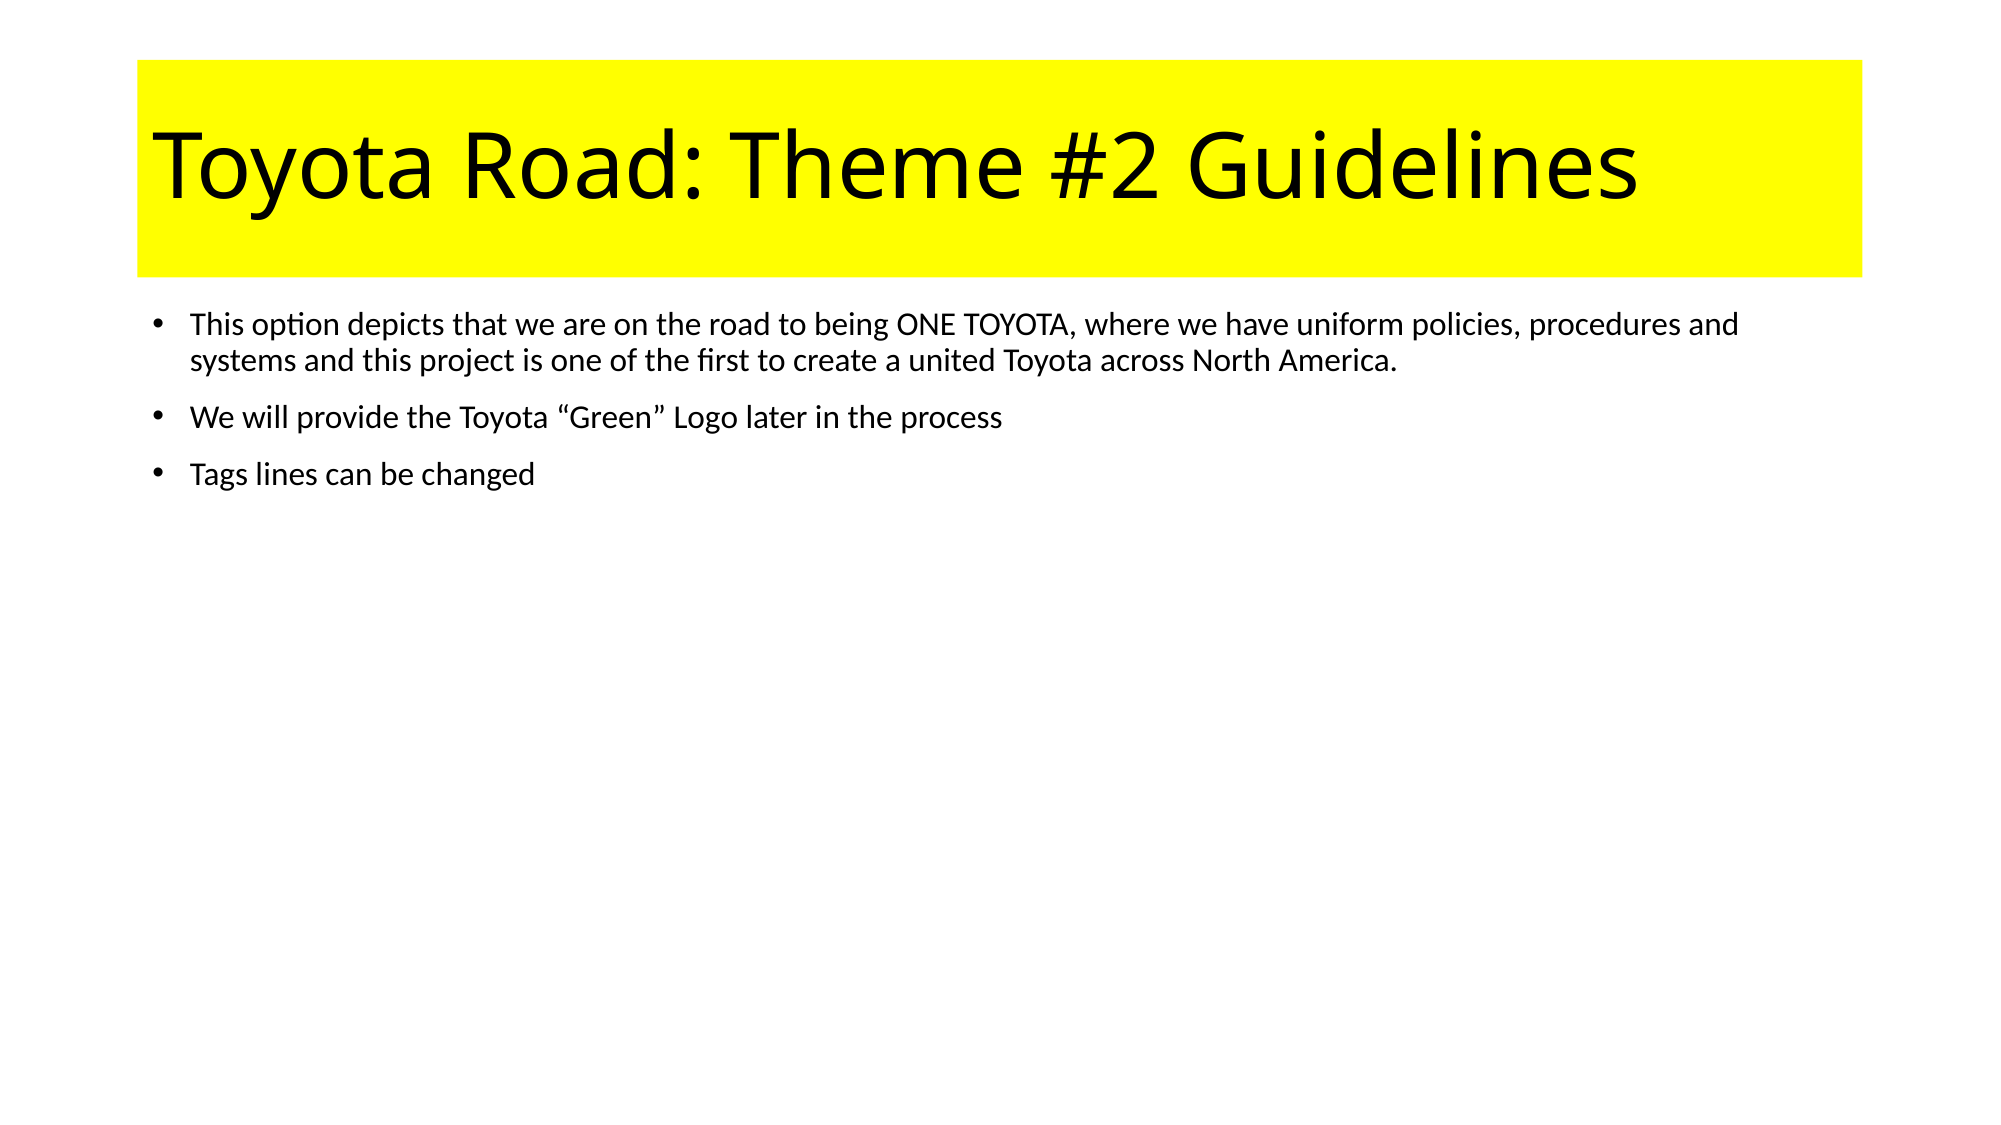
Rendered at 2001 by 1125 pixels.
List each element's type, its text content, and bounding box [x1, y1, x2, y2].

title Toyota Road: Theme #2 Guidelines [137, 59, 1863, 278]
list This option depicts that we are on the road to being ONE TOYOTA, where we have uniform policies, procedures and systems and this project is one of the first to create a united Toyota across North America. We will provide the Toyota “Green” Logo later in the process Tags lines can be changed [137, 299, 1863, 1014]
